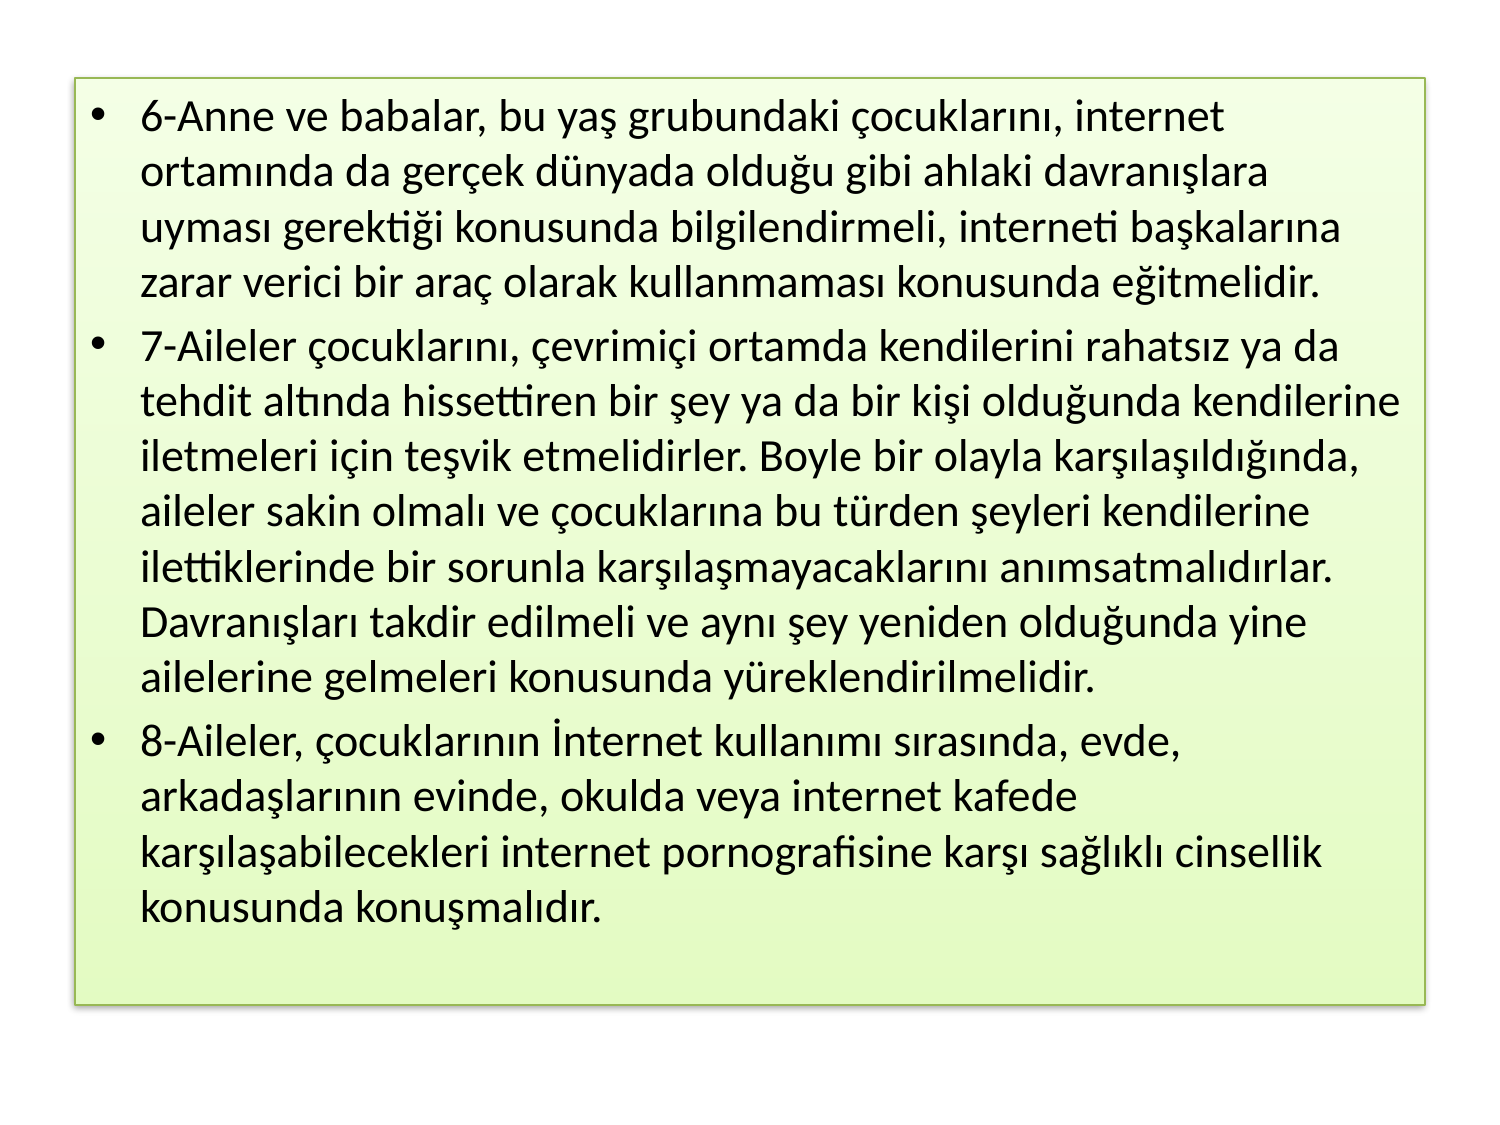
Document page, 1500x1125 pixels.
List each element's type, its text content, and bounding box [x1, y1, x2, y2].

list 6-Anne ve babalar, bu yaş grubundaki çocuklarını, internet ortamında da gerçek dünyada olduğu gibi ahlaki davranışlara uyması gerektiği konusunda bilgilendirmeli, interneti başkalarına zarar verici bir araç olarak kullanmaması konusunda eğitmelidir. 7-Aileler çocuklarını, çevrimiçi ortamda kendilerini rahatsız ya da tehdit altında hissettiren bir şey ya da bir kişi olduğunda kendilerine iletmeleri için teşvik etmelidirler. Boyle bir olayla karşılaşıldığında, aileler sakin olmalı ve çocuklarına bu türden şeyleri kendilerine ilettiklerinde bir sorunla karşılaşmayacaklarını anımsatmalıdırlar. Davranışları takdir edilmeli ve aynı şey yeniden olduğunda yine ailelerine gelmeleri konusunda yüreklendirilmelidir. 8-Aileler, çocuklarının İnternet kullanımı sırasında, evde, arkadaşlarının evinde, okulda veya internet kafede karşılaşabilecekleri internet pornografisine karşı sağlıklı cinsellik konusunda konuşmalıdır. [74, 77, 1426, 1006]
